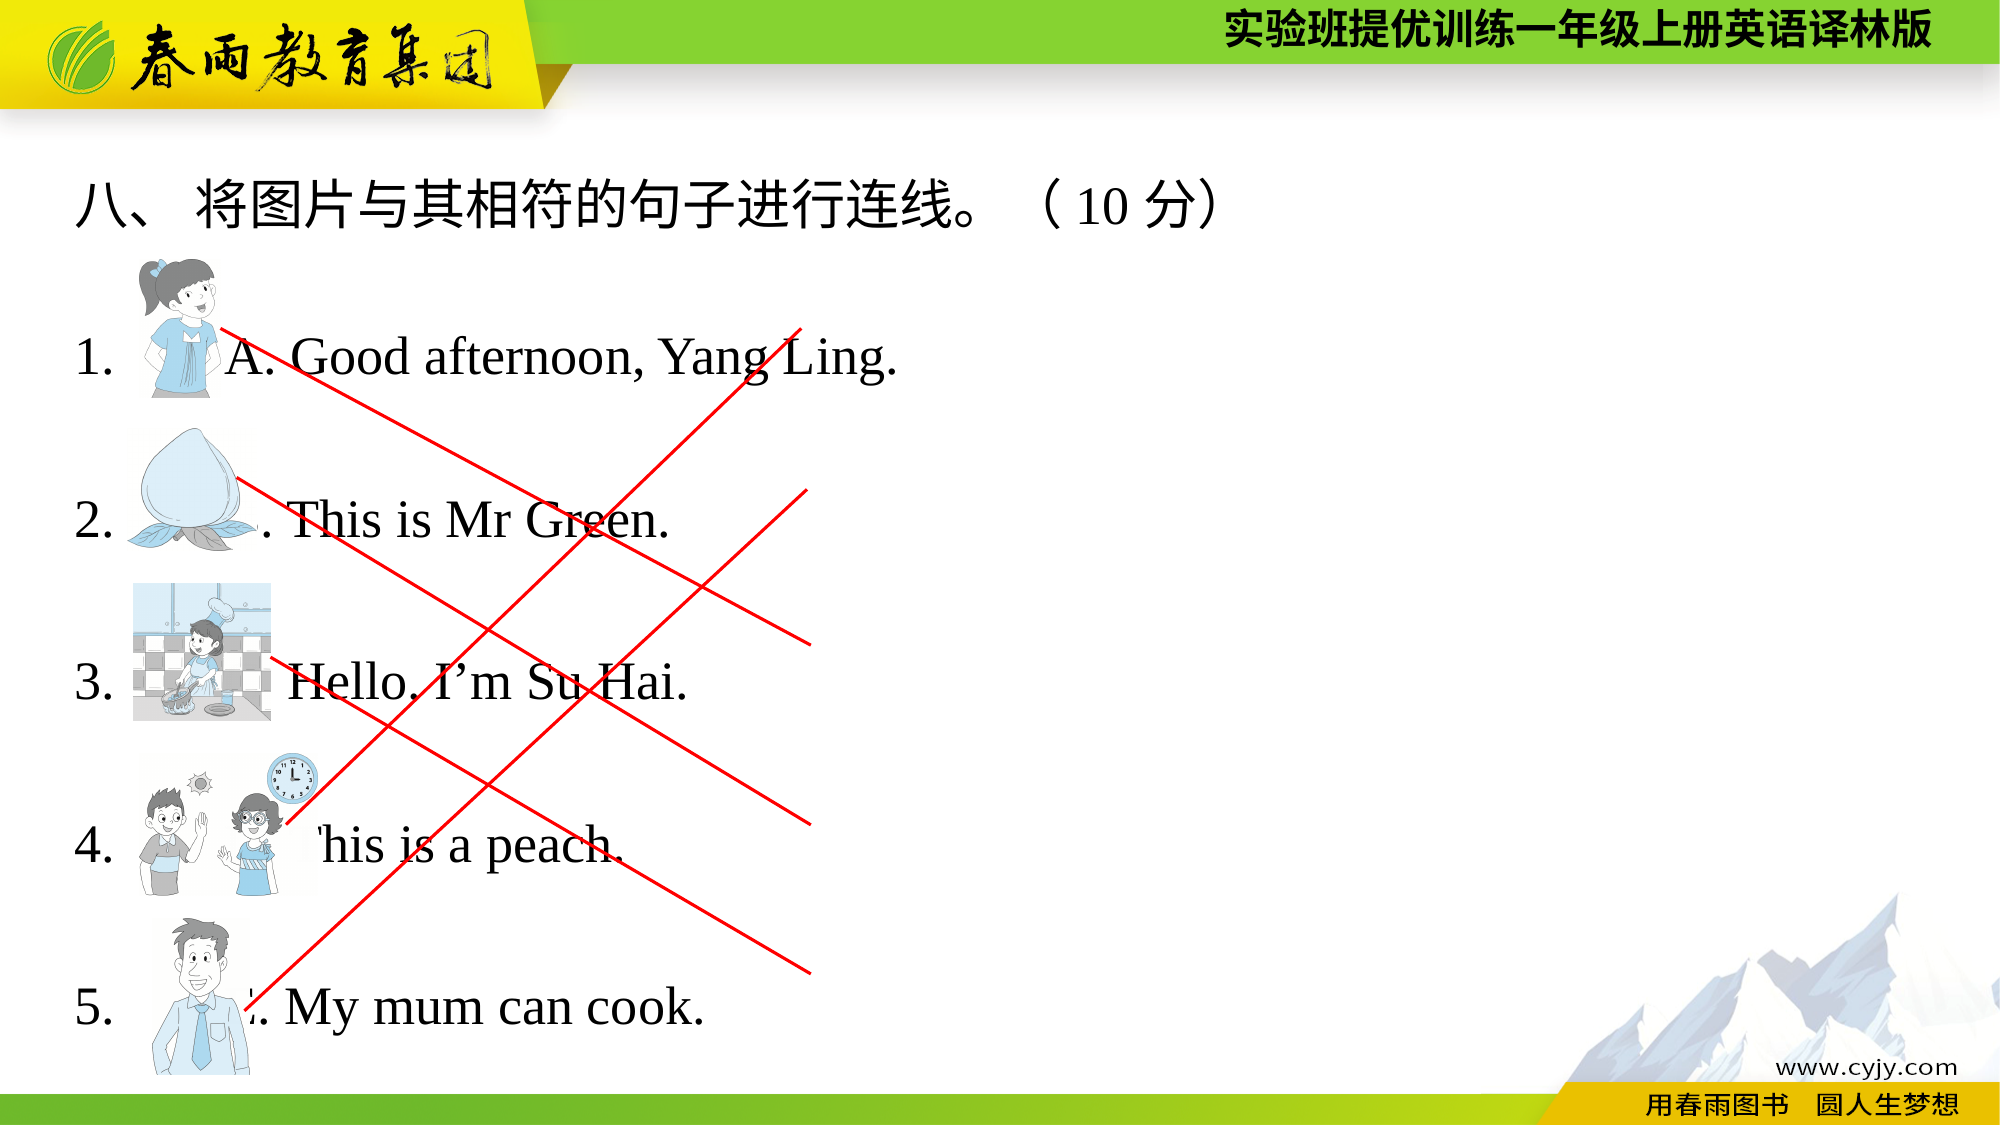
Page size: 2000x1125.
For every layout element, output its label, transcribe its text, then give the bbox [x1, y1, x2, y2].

list 1. A. Good afternoon, Yang Ling. 2. B. This is Mr Green. 3. C. Hello. I’m Su Hai. 4. D. This is a peach. 5. E. My mum can cook. [59, 243, 1944, 1024]
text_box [244, 489, 808, 1012]
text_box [803, 328, 812, 476]
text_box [236, 477, 280, 826]
text_box 八、 将图片与其相符的句子进行连线。（10分） [59, 130, 1944, 243]
picture [0, 0, 2000, 1125]
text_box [220, 328, 283, 646]
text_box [806, 477, 812, 492]
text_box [285, 328, 802, 487]
